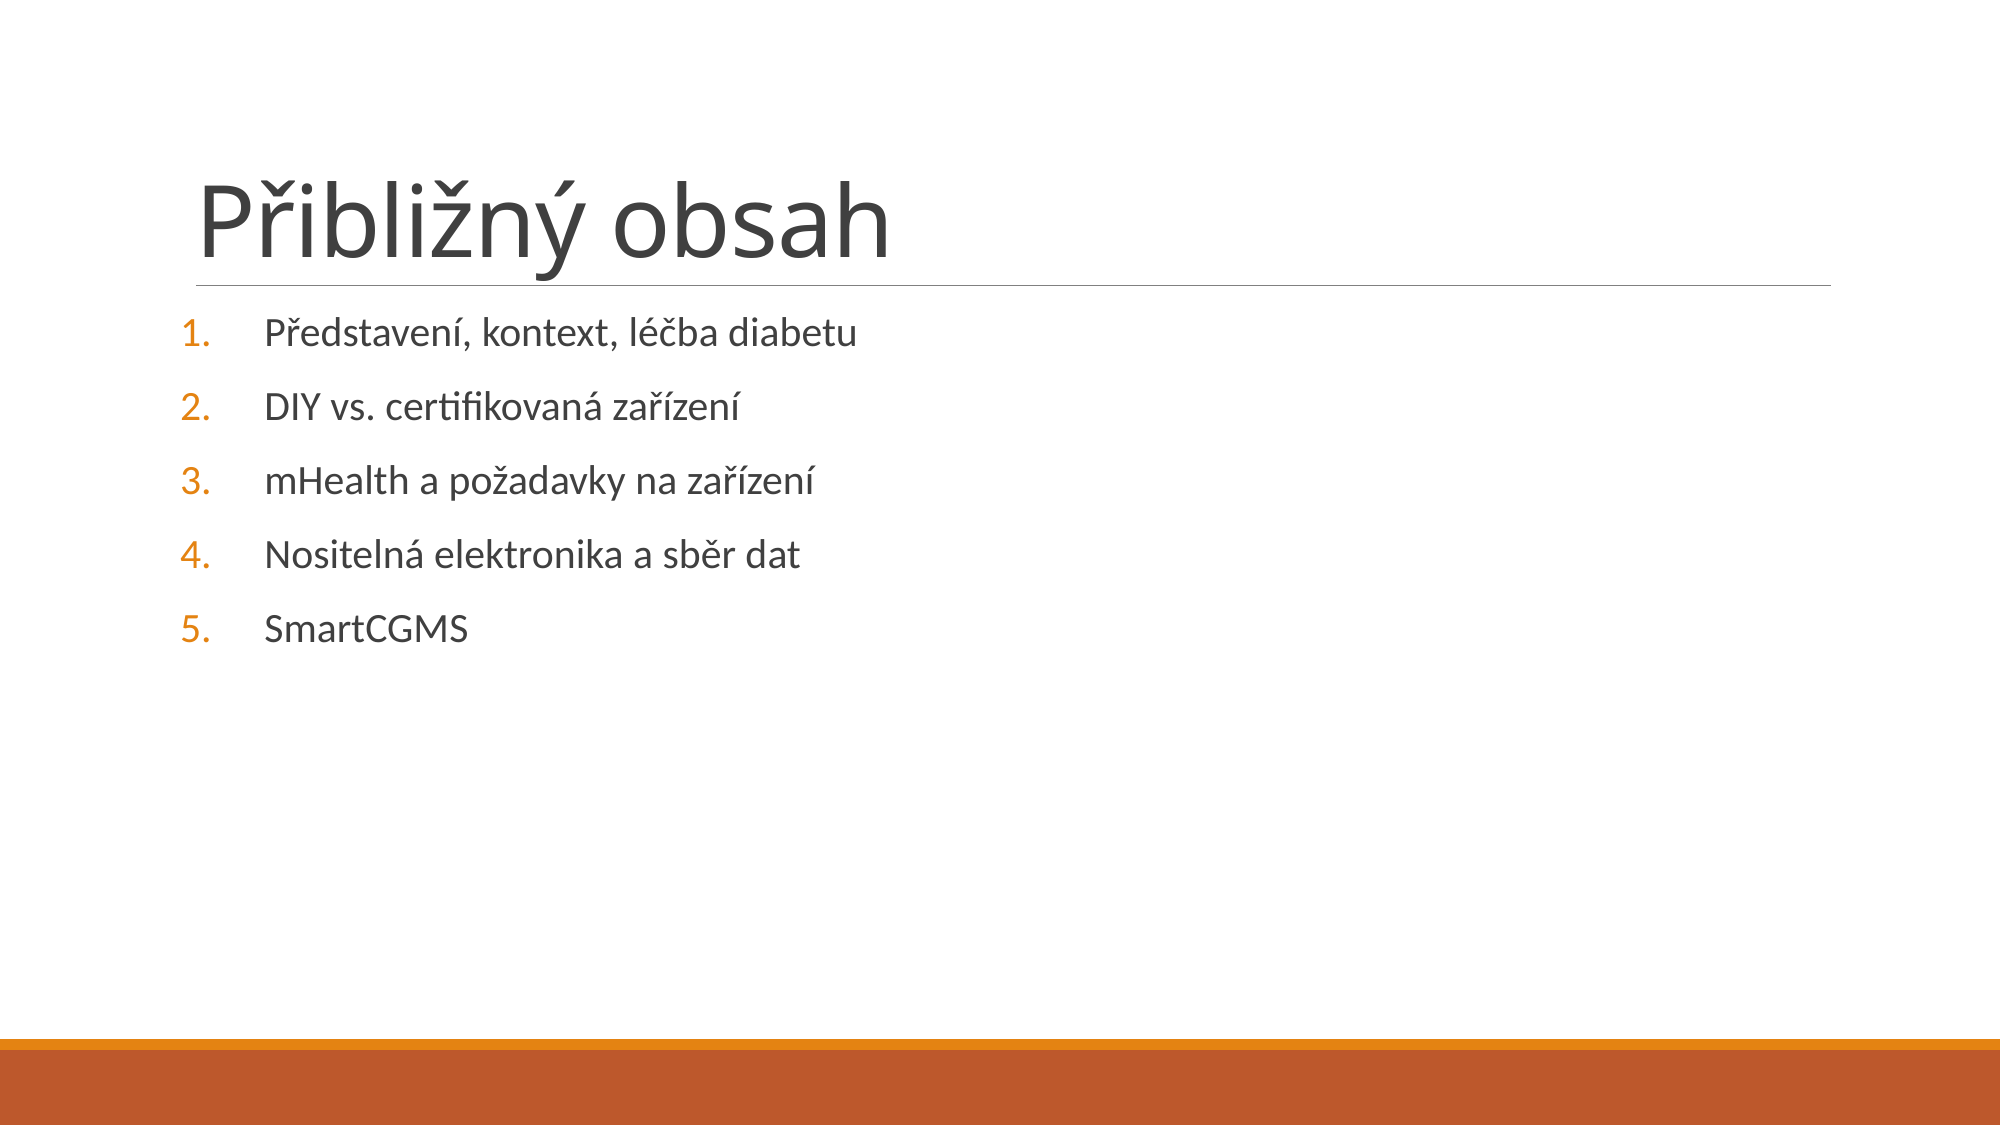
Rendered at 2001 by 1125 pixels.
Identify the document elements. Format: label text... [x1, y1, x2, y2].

title Přibližný obsah [180, 47, 1830, 285]
list Představení, kontext, léčba diabetu DIY vs. certifikovaná zařízení mHealth a požadavky na zařízení Nositelná elektronika a sběr dat SmartCGMS [180, 302, 1830, 963]
